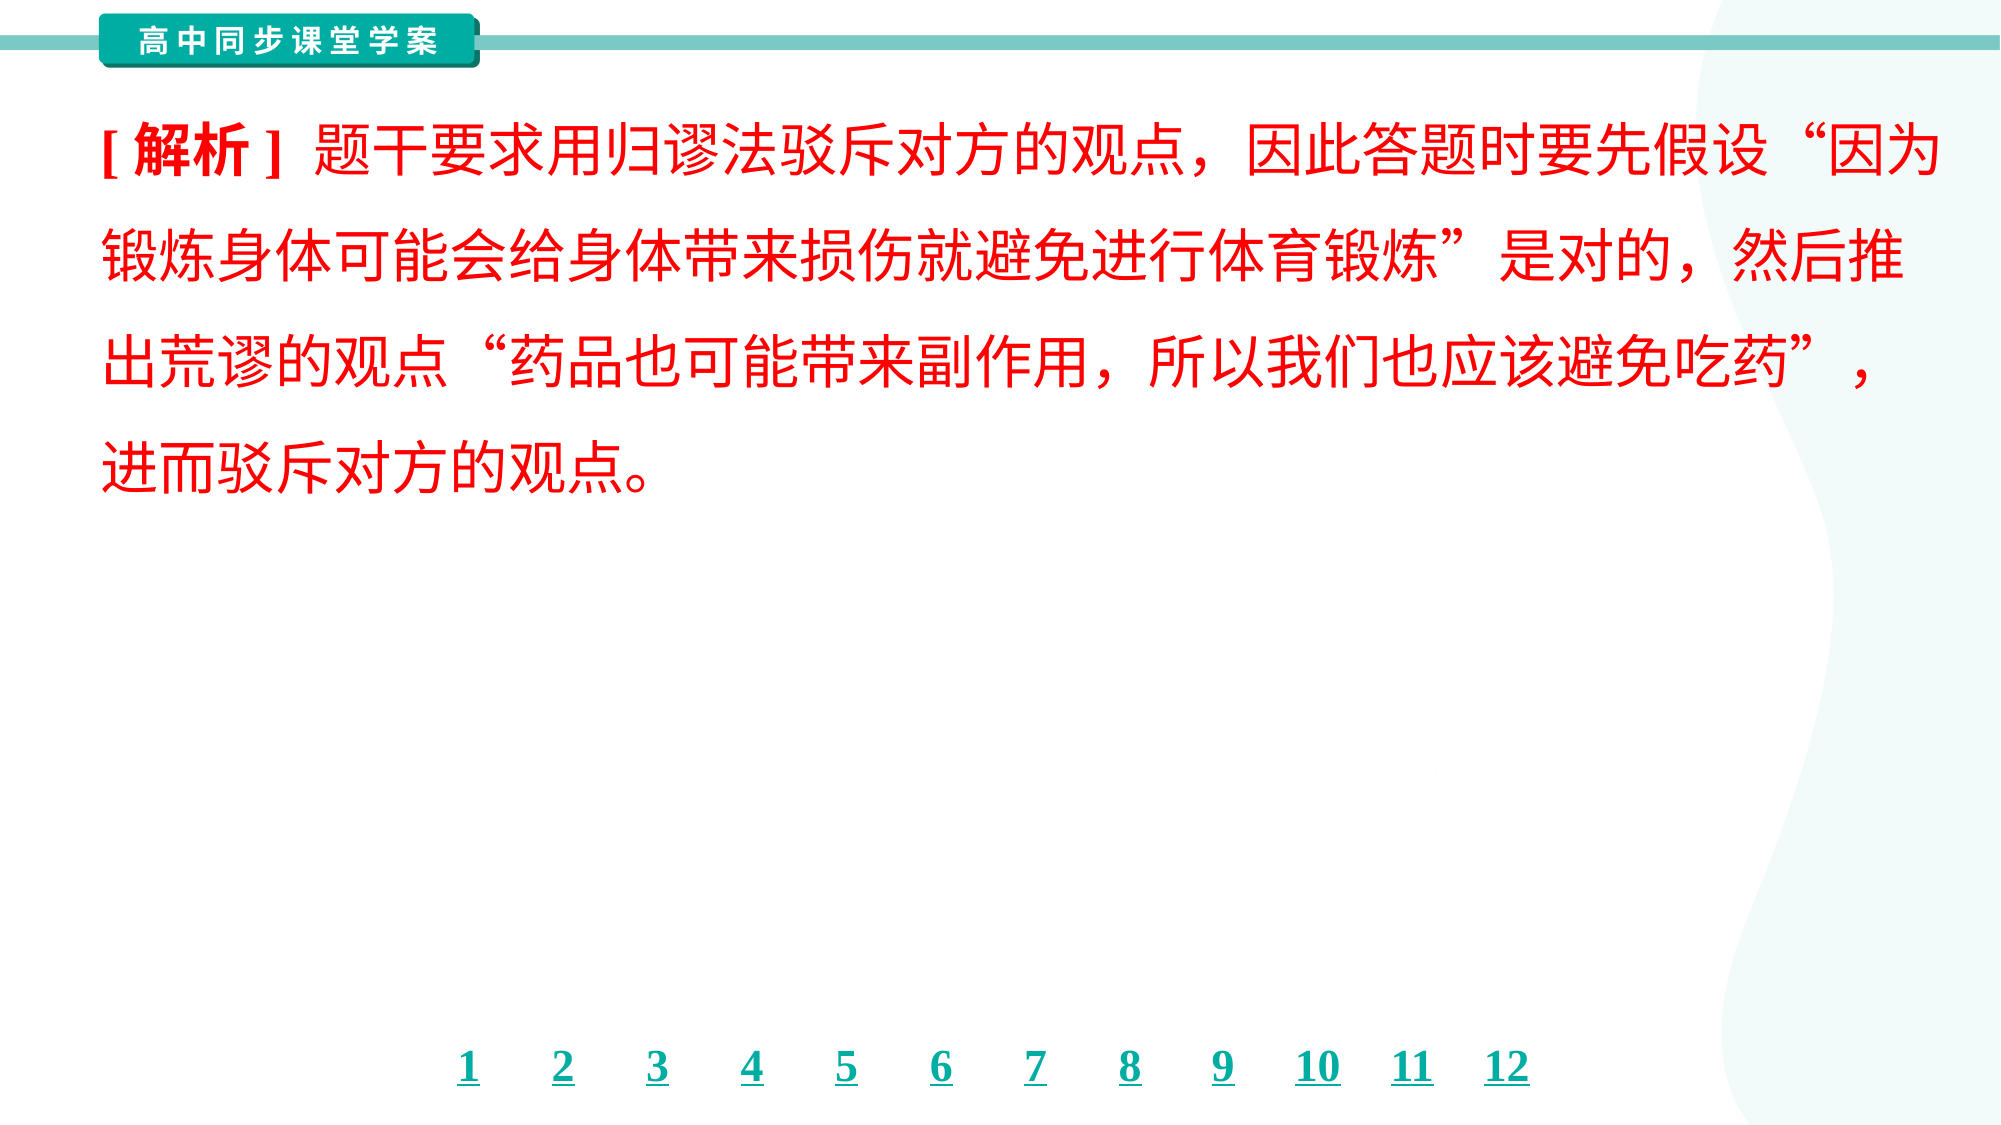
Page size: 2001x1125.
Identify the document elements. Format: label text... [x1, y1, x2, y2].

picture [0, 0, 2000, 1125]
text_box [解析] 题干要求用归谬法驳斥对方的观点，因此答题时要先假设“因为 锻炼身体可能会给身体带来损伤就避免进行体育锻炼”是对的，然后推 出荒谬的观点“药品也可能带来副作用，所以我们也应该避免吃药”， 进而驳斥对方的观点。 [100, 76, 1899, 502]
